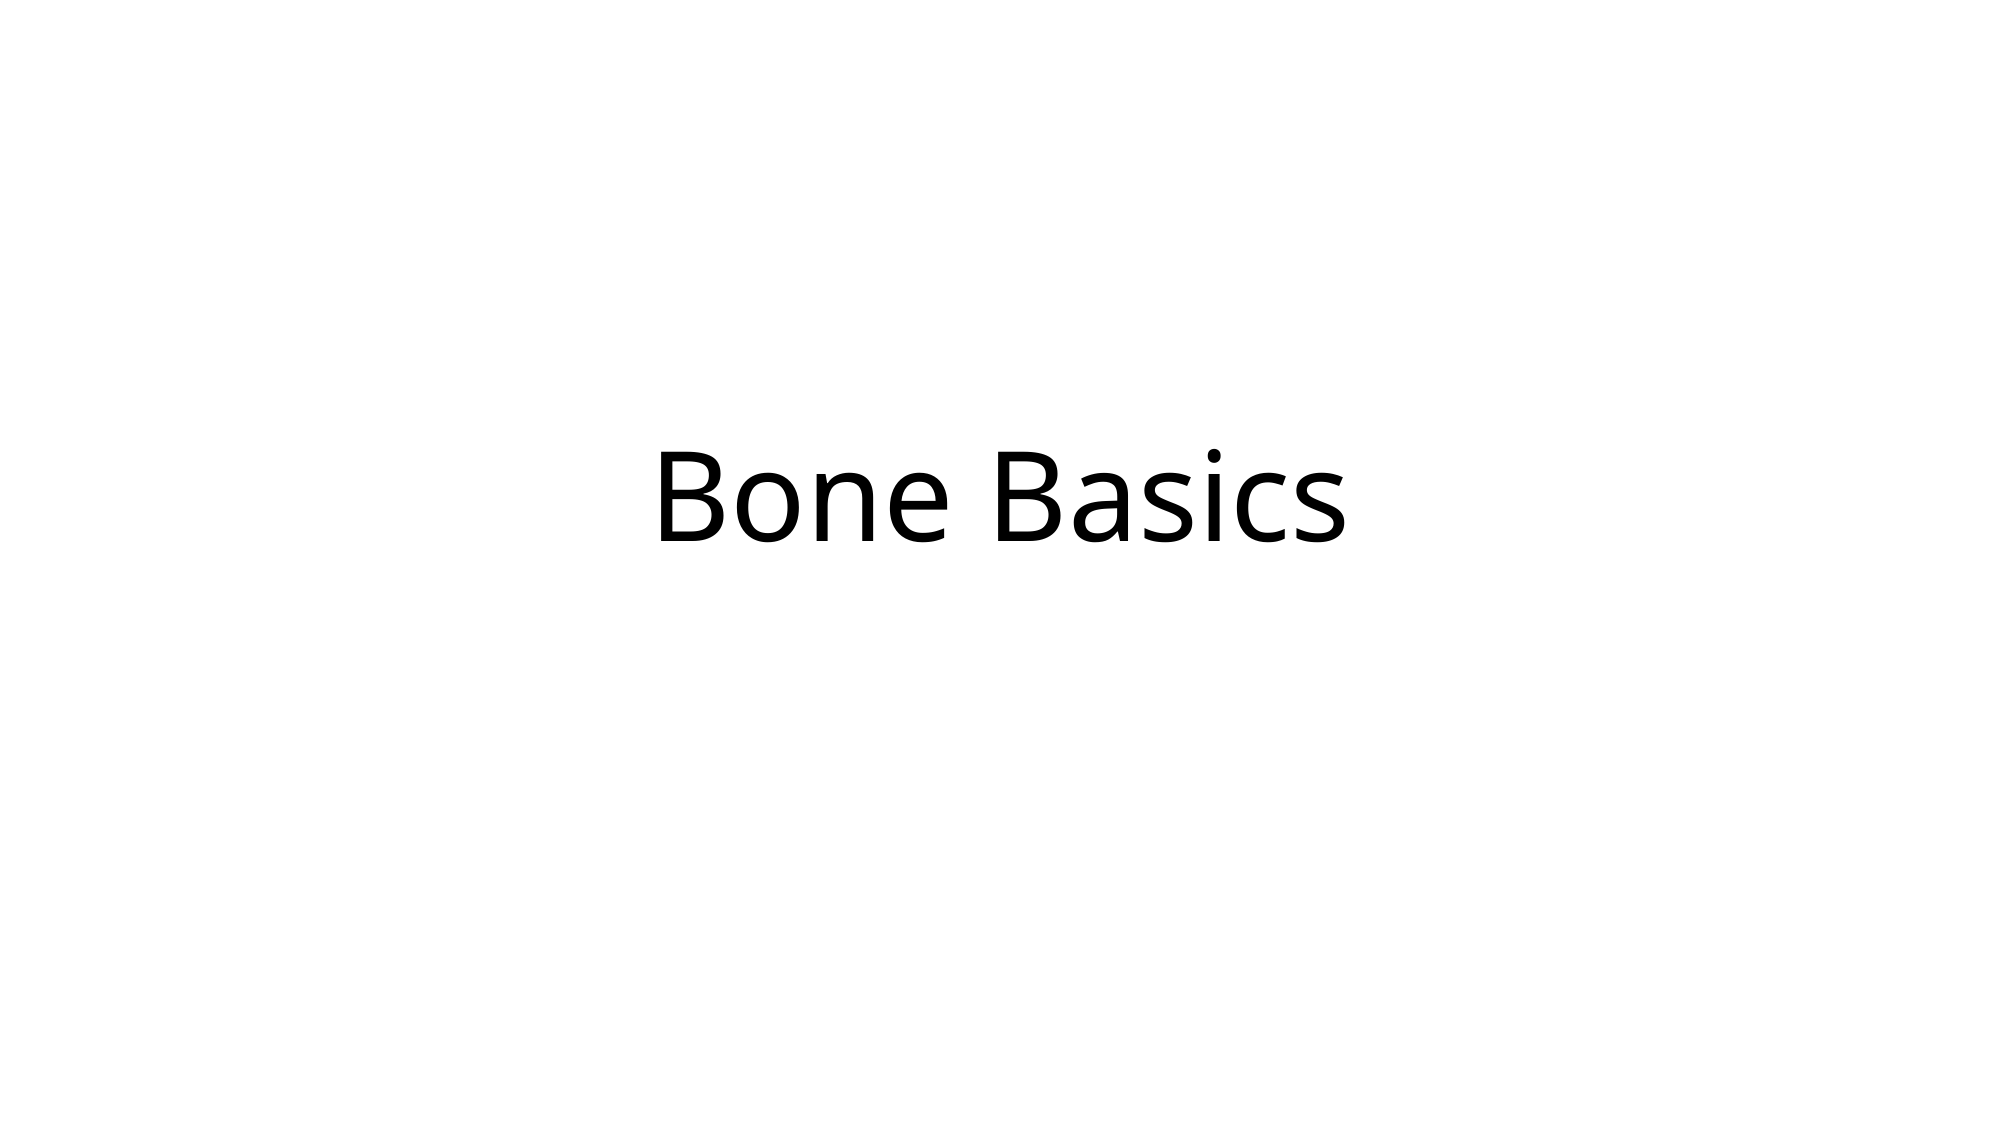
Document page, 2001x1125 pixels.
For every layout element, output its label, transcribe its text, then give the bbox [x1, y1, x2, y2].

title Bone Basics [249, 184, 1750, 576]
